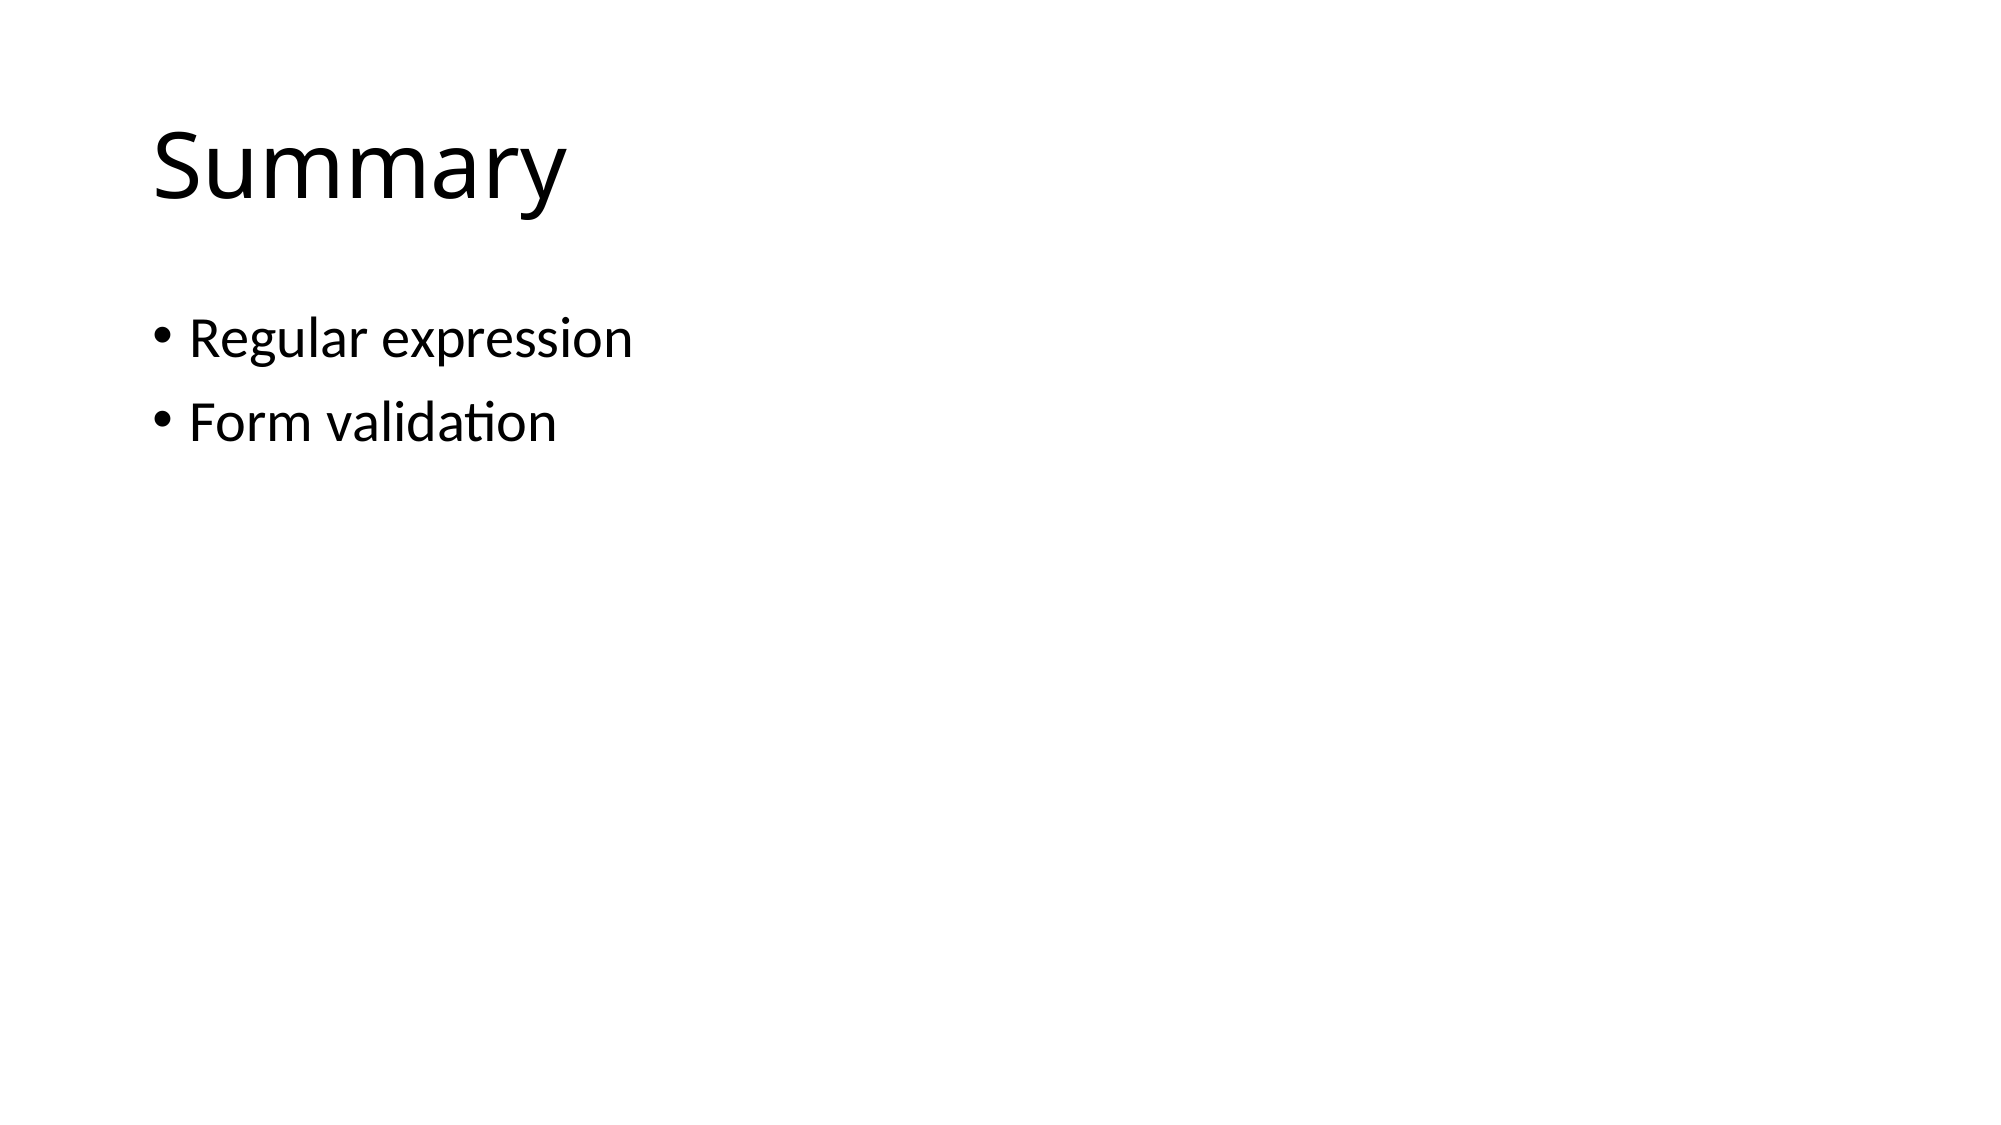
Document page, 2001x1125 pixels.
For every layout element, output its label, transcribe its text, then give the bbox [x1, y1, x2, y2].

list Regular expression Form validation [137, 299, 1863, 1014]
title Summary [137, 59, 1863, 278]
